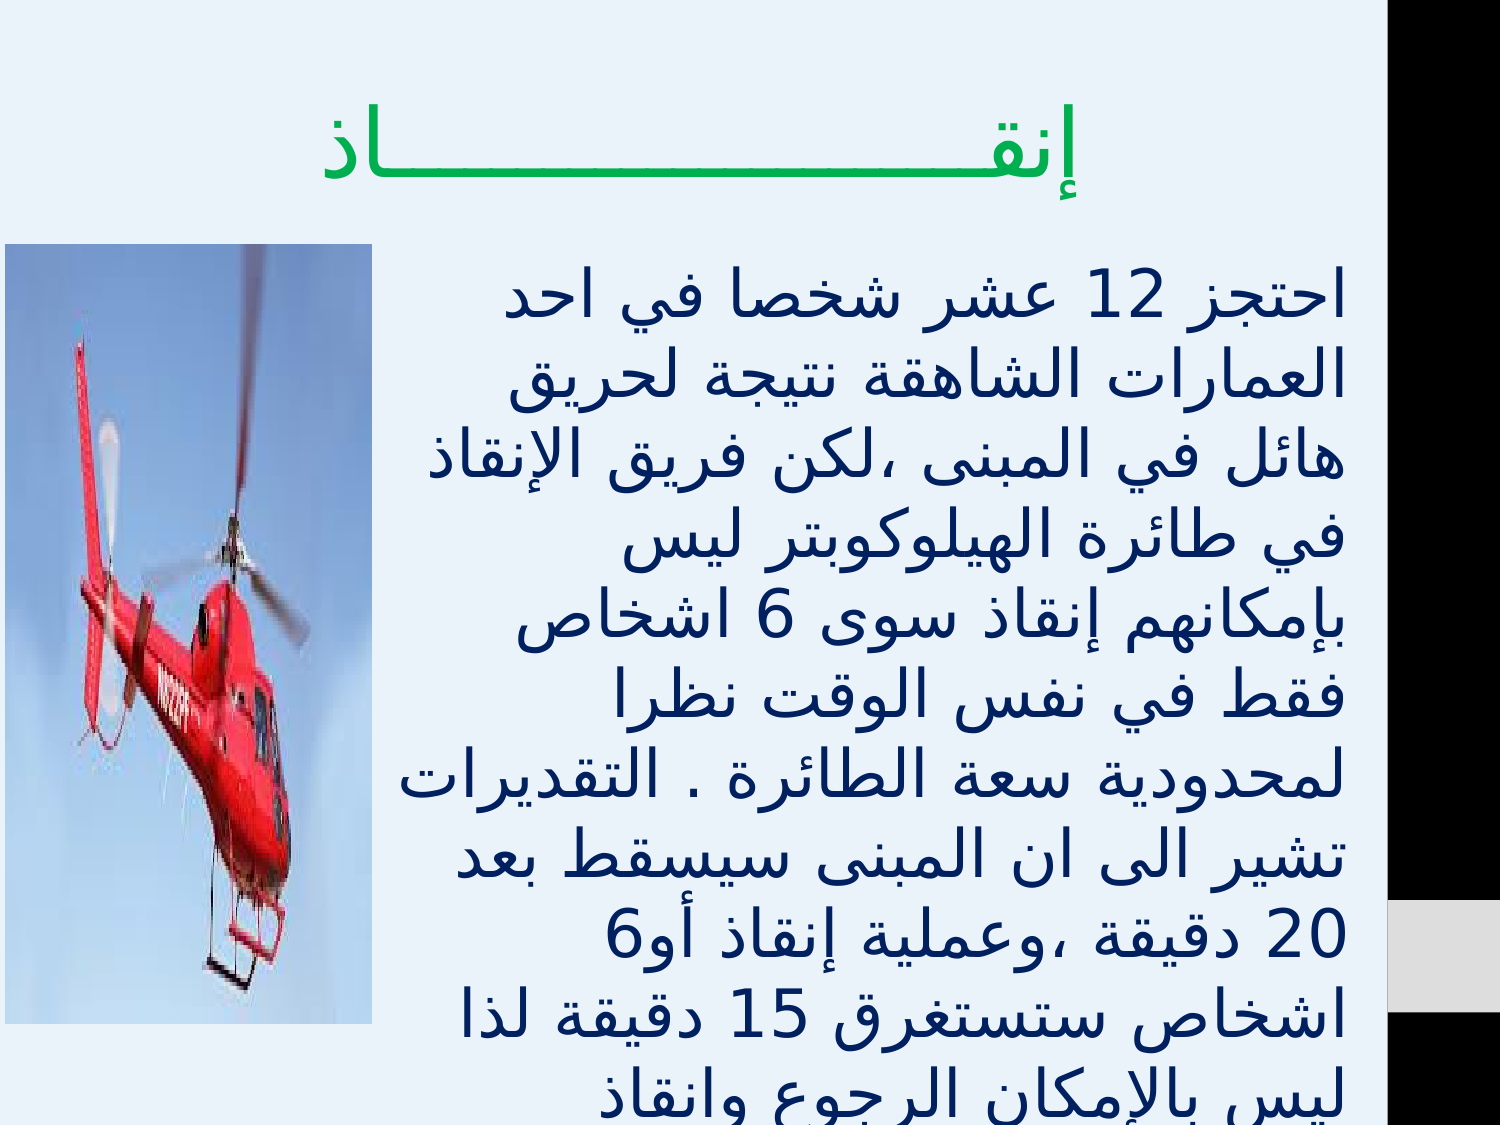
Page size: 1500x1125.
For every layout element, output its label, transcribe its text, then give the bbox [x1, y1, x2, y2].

text_box احتجز 12 عشر شخصا في احد العمارات الشاهقة نتيجة لحريق هائل في المبنى ،لكن فريق الإنقاذ في طائرة الهيلوكوبتر ليس بإمكانهم إنقاذ سوى 6 اشخاص فقط في نفس الوقت نظرا لمحدودية سعة الطائرة . التقديرات تشير الى ان المبنى سيسقط بعد 20 دقيقة ،وعملية إنقاذ أو6 اشخاص ستستغرق 15 دقيقة لذا ليس بالإمكان الرجوع وانقاذ الباقي .أنت المسئول عن تحديد من هم الاشخاص ال6 التي ستنقذه اولاً؟ من ستختار ؟ [371, 243, 1365, 1125]
picture [5, 244, 373, 1024]
title إنقـــــــــــــــــــــــاذ [75, 45, 1325, 233]
